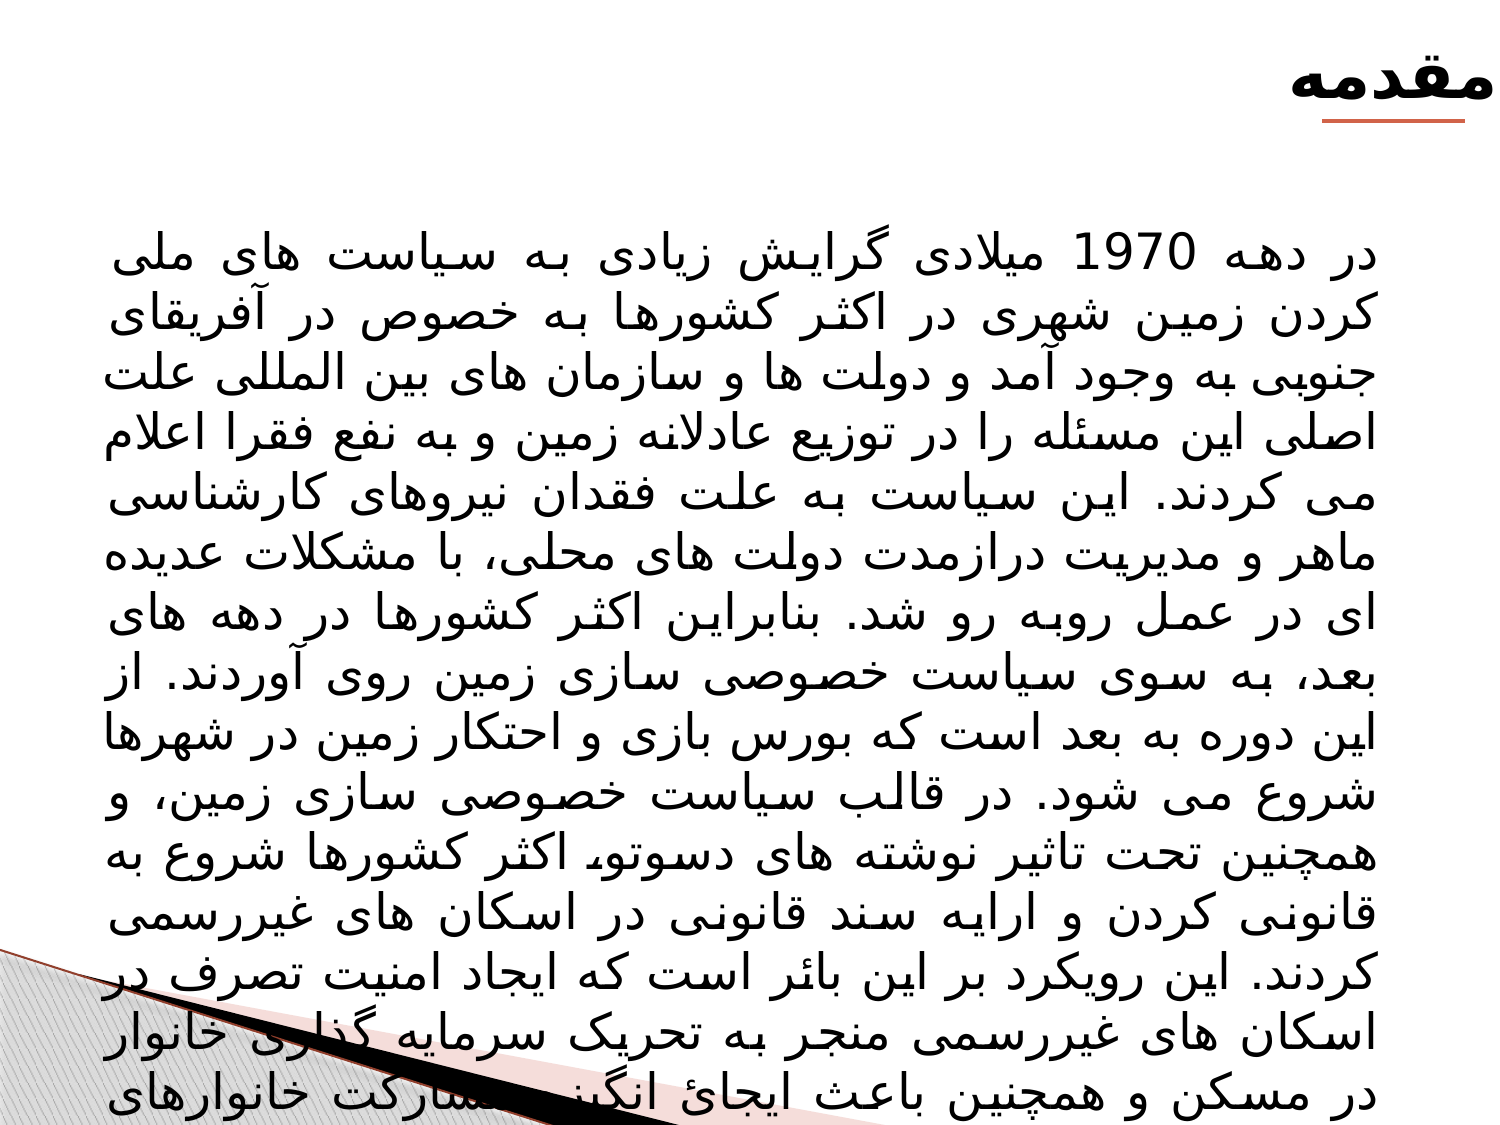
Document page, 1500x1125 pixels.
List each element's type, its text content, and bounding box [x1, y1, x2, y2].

text_box در دهه 1970 میلادی گرایش زیادی به سیاست های ملی کردن زمین شهری در اکثر کشورها به خصوص در آفریقای جنوبی به وجود آمد و دولت ها و سازمان های بین المللی علت اصلی این مسئله را در توزیع عادلانه زمین و به نفع فقرا اعلام می کردند. این سیاست به علت فقدان نیروهای کارشناسی ماهر و مدیریت درازمدت دولت های محلی، با مشکلات عدیده ای در عمل روبه رو شد. بنابراین اکثر کشورها در دهه های بعد، به سوی سیاست خصوصی سازی زمین روی آوردند. از این دوره به بعد است که بورس بازی و احتکار زمین در شهرها شروع می شود. در قالب سیاست خصوصی سازی زمین، و همچنین تحت تاثیر نوشته های دسوتو، اکثر کشورها شروع به قانونی کردن و ارایه سند قانونی در اسکان های غیررسمی کردند. این رویکرد بر این بائر است که ایجاد امنیت تصرف در اسکان های غیررسمی منجر به تحریک سرمایه گذاری خانوار در مسکن و همچنین باعث ایجائ انگیزه مشارکت خانوارهای فقیر در طرح های بهسازی می شود. [87, 212, 1394, 1125]
text_box مقدمه [1273, 24, 1500, 120]
